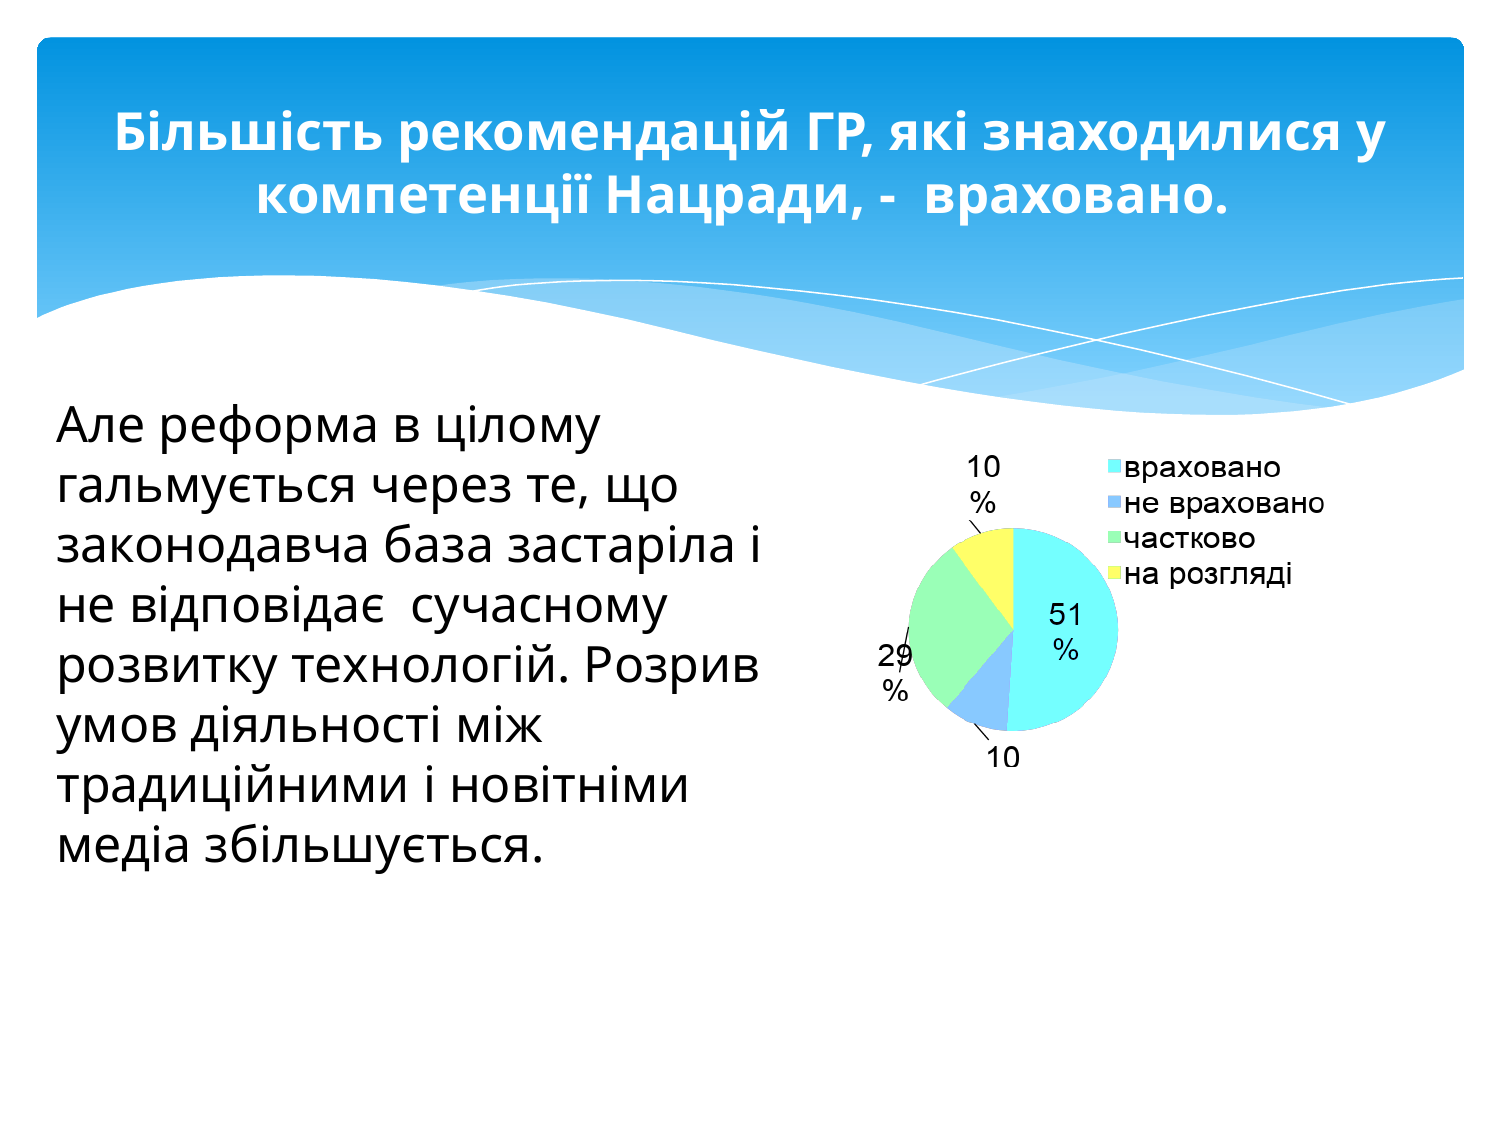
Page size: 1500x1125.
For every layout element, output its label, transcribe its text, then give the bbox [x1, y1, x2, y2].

text_box Але реформа в цілому гальмується через те, що законодавча база застаріла і не відповідає сучасному розвитку технологій. Розрив умов діяльності між традиційними і новітніми медіа збільшується. [41, 385, 792, 900]
picture [846, 431, 1441, 767]
title Більшість рекомендацій ГР, які знаходилися у компетенції Нацради, - враховано. [75, 55, 1425, 268]
